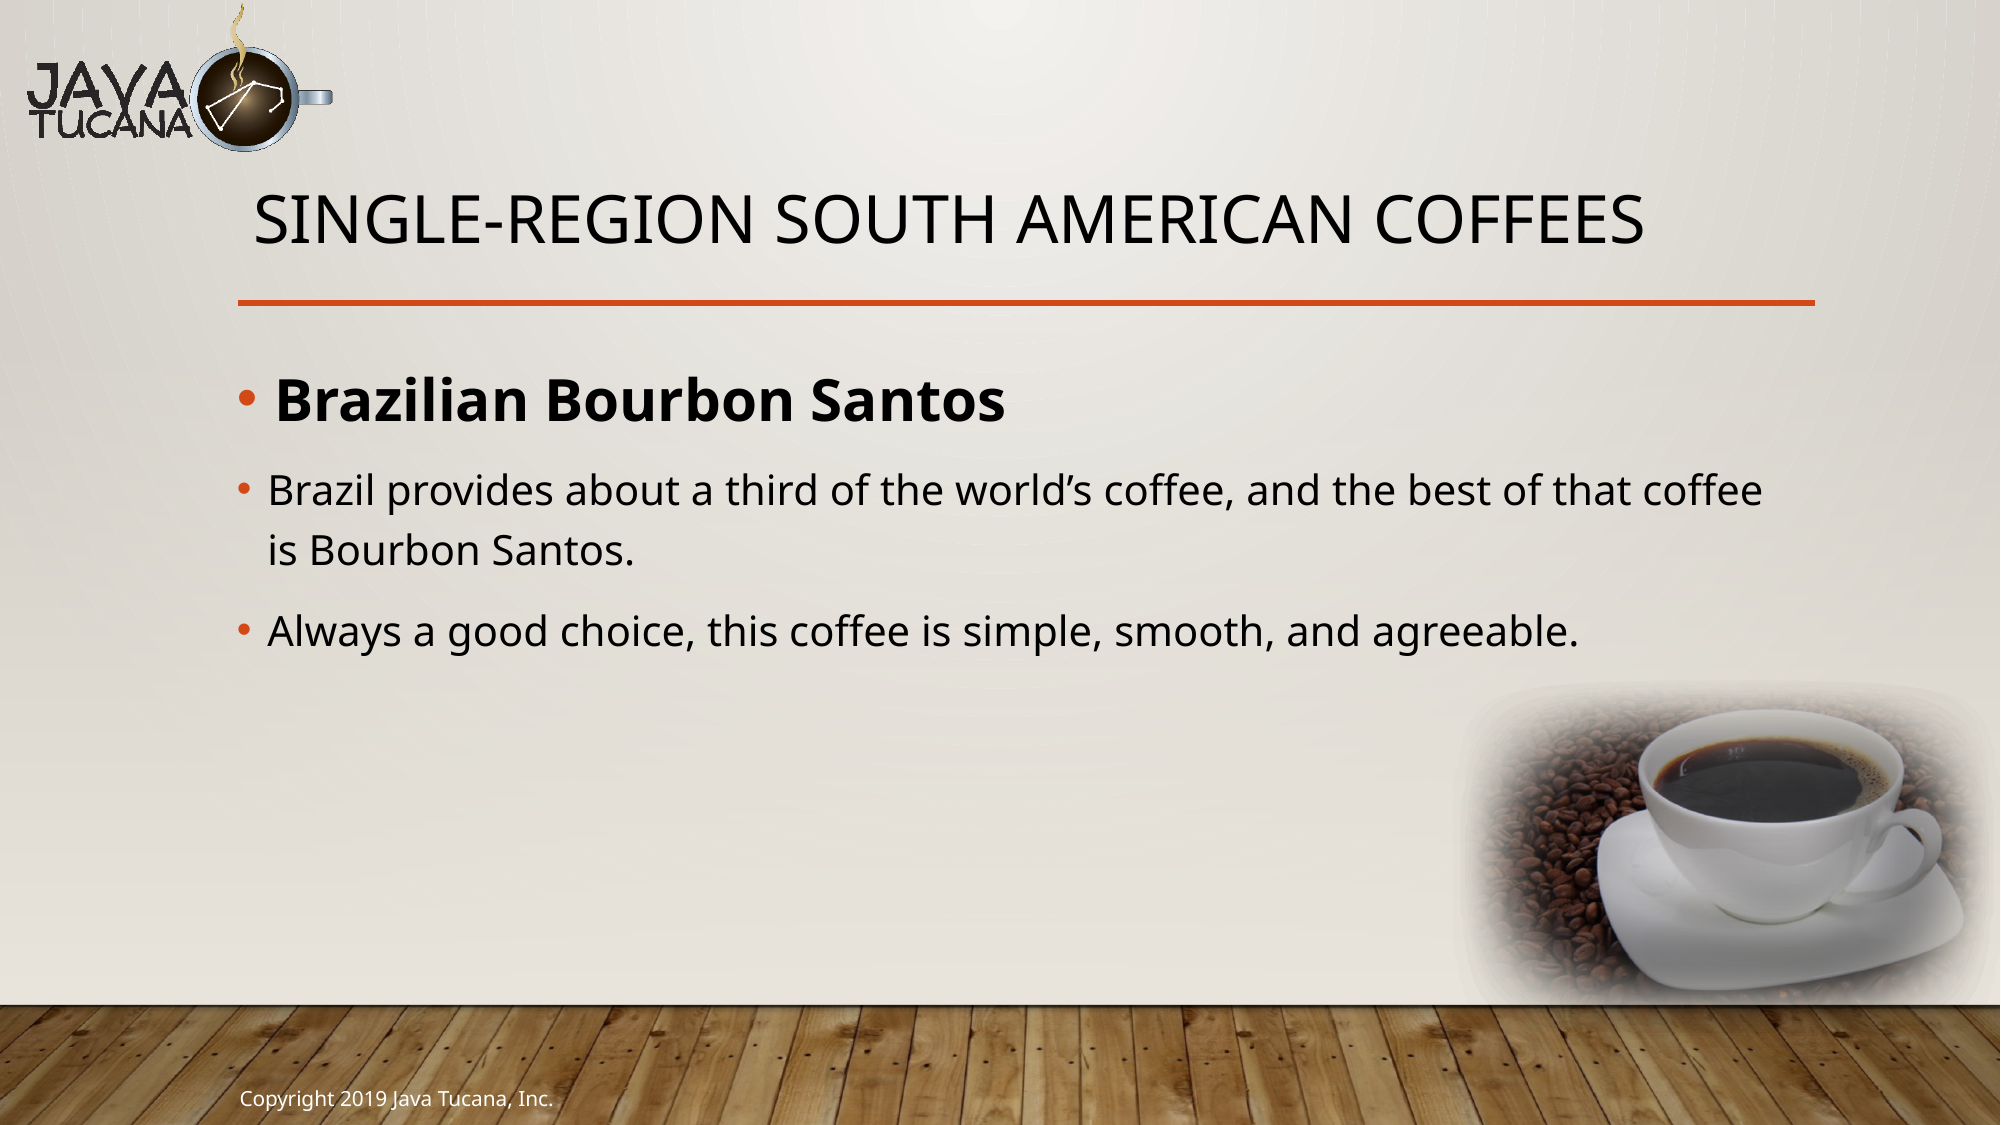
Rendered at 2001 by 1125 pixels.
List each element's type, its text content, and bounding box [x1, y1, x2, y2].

picture [0, 1005, 2000, 1125]
picture [1789, 767, 1906, 953]
picture [13, 0, 341, 159]
footer Copyright 2019 Java Tucana, Inc. [224, 1074, 1199, 1125]
title Single-region South American coffees [238, 178, 1814, 305]
list Brazilian Bourbon Santos Brazil provides about a third of the world’s coffee, and the best of that coffee is Bourbon Santos. Always a good choice, this coffee is simple, smooth, and agreeable. [221, 341, 1789, 1002]
